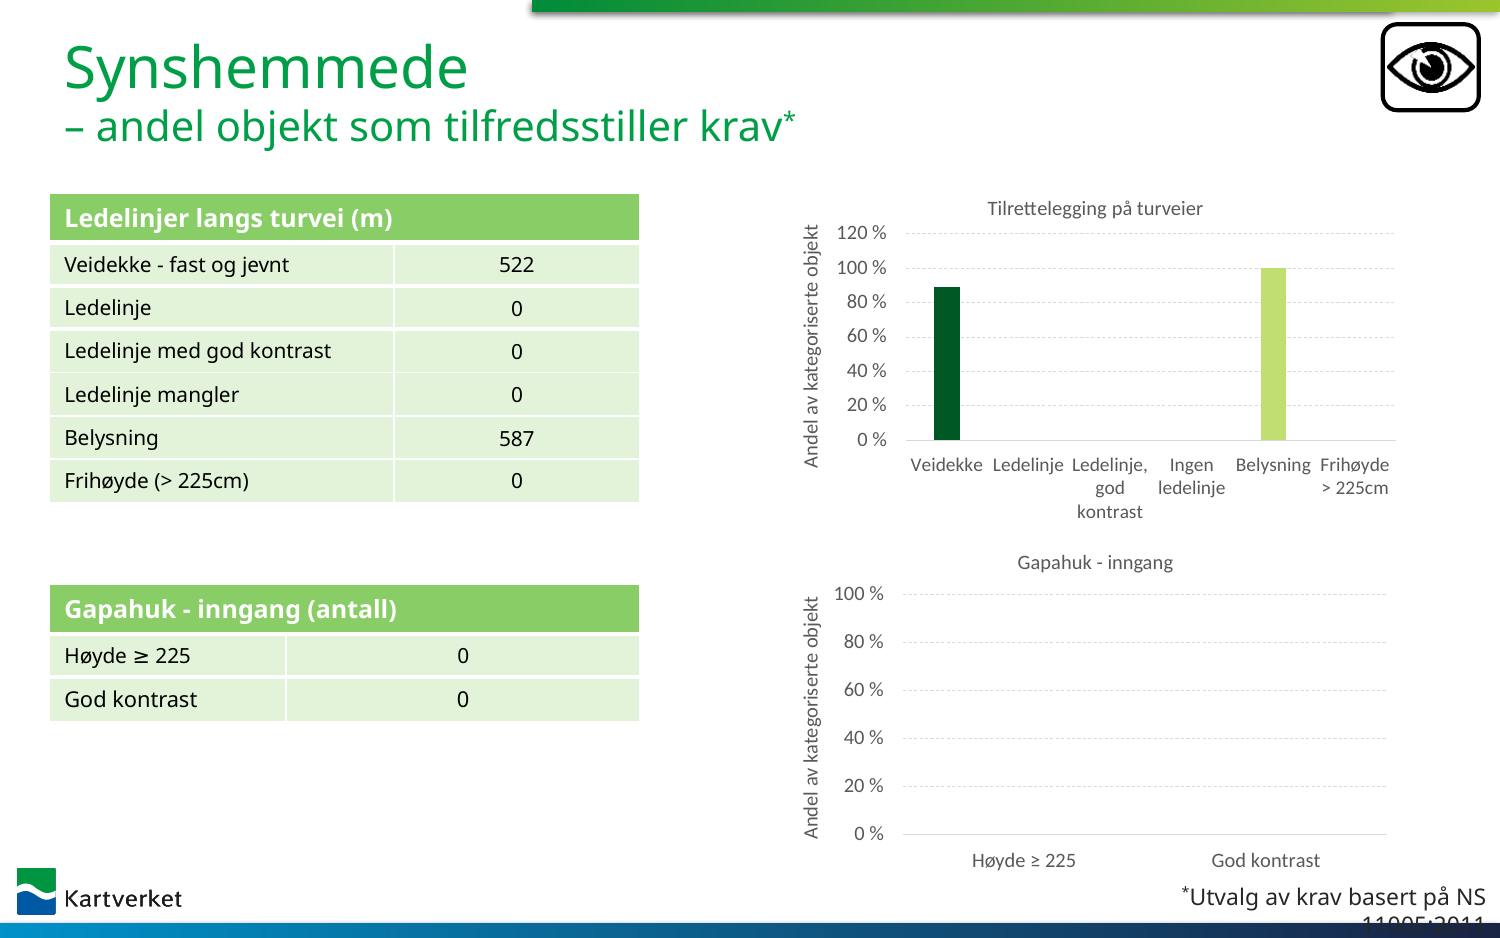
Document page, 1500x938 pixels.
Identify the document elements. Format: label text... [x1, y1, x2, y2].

table_cell Ledelinje med god kontrast [50, 331, 393, 372]
table_cell 0 [395, 373, 639, 415]
table_header Ledelinjer langs turvei (m) [50, 194, 639, 240]
table_cell 587 [395, 417, 639, 458]
table_cell Ledelinje mangler [50, 373, 393, 415]
picture [791, 187, 1400, 526]
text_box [1382, 24, 1480, 111]
table_cell Høyde ≥ 225 [50, 636, 285, 675]
text_box *Utvalg av krav basert på NS 11005:2011 [1068, 873, 1500, 938]
table_cell Ledelinje [50, 288, 393, 327]
table_cell Belysning [50, 417, 393, 458]
table_cell 0 [395, 331, 639, 372]
table_cell 0 [395, 460, 639, 502]
picture [791, 541, 1400, 880]
table_cell 0 [287, 679, 639, 721]
table_cell 0 [395, 288, 639, 327]
table_cell God kontrast [50, 679, 285, 721]
text_box Synshemmede – andel objekt som tilfredsstiller krav* [49, 24, 1431, 158]
table_cell Frihøyde (> 225cm) [50, 460, 393, 502]
table_cell 522 [395, 245, 639, 284]
table_cell Veidekke - fast og jevnt [50, 245, 393, 284]
table_cell 0 [287, 636, 639, 675]
table_header Gapahuk - inngang (antall) [50, 585, 639, 632]
